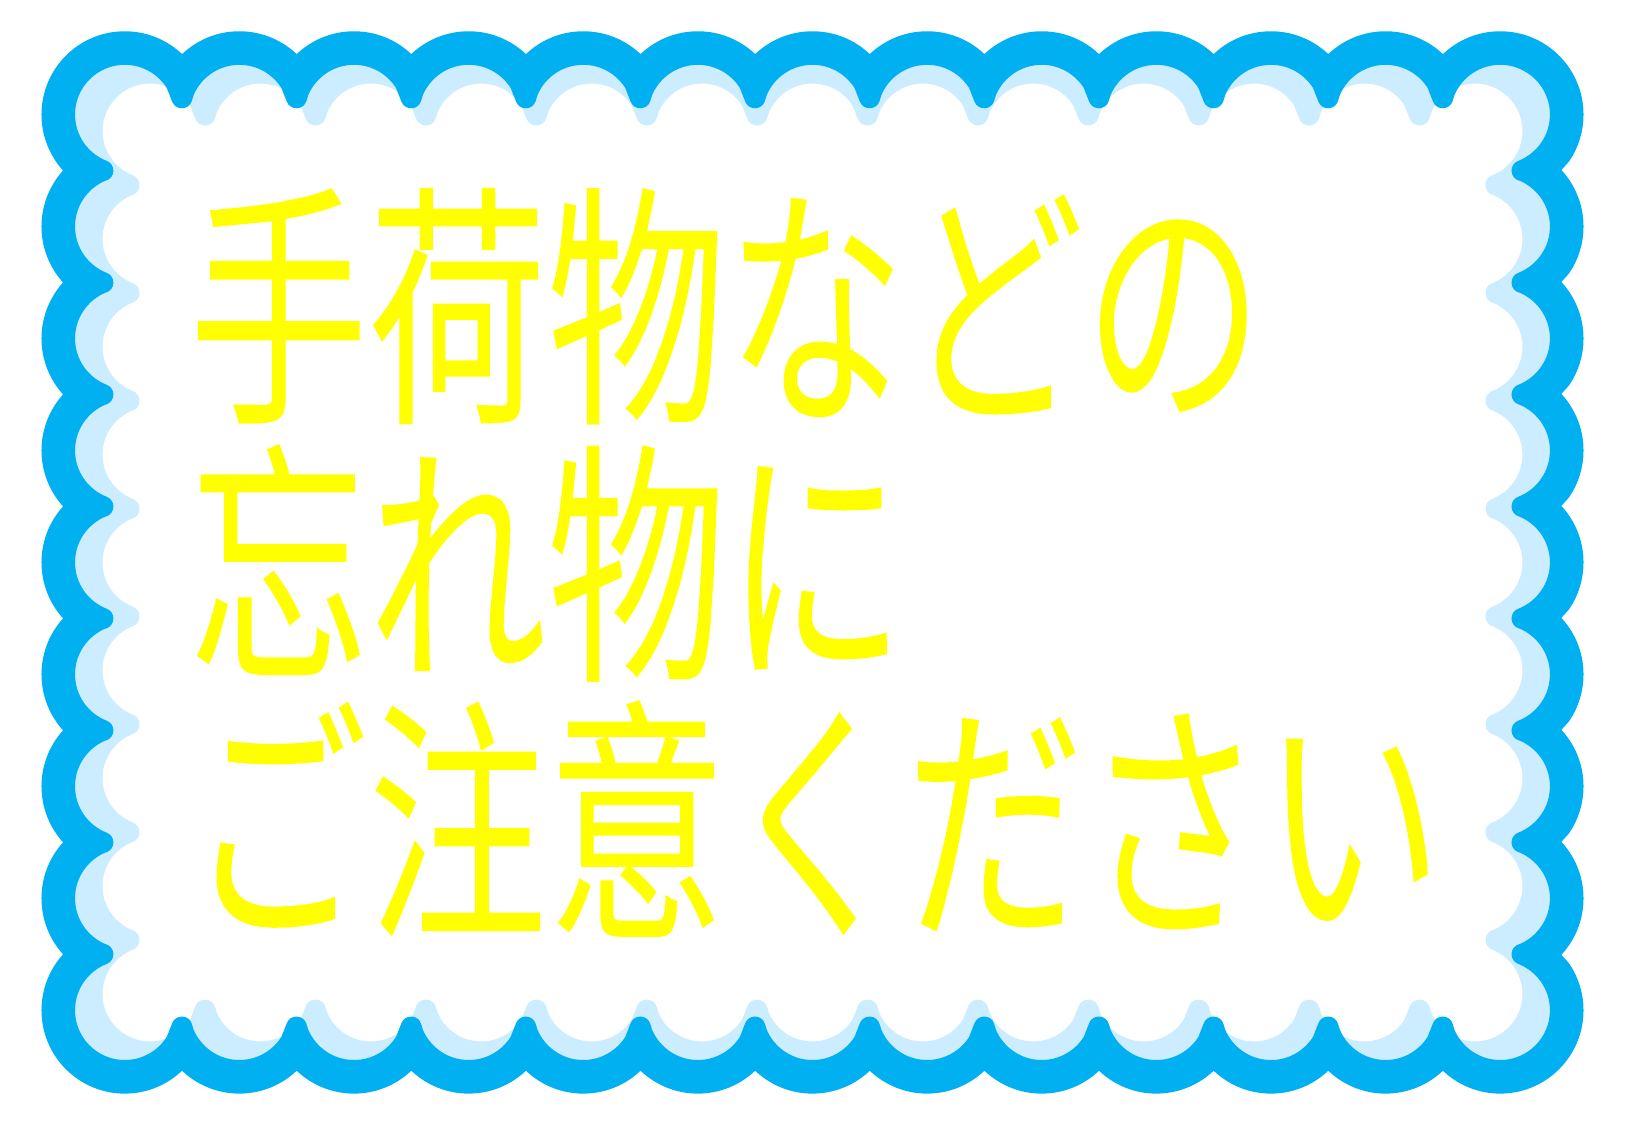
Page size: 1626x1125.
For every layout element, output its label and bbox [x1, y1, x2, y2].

text_box [1103, 58, 1210, 118]
text_box [1339, 59, 1437, 118]
text_box [49, 39, 1576, 1086]
text_box [1221, 1007, 1323, 1067]
text_box [77, 59, 169, 1066]
text_box [527, 58, 1098, 118]
text_box [527, 1007, 1098, 1067]
text_box [187, 59, 286, 118]
text_box [301, 58, 404, 118]
text_box [1103, 1007, 1210, 1067]
text_box [301, 1007, 404, 1067]
text_box [1221, 58, 1323, 118]
text_box [414, 1007, 520, 1067]
text_box [1339, 1007, 1437, 1066]
text_box [414, 58, 520, 118]
text_box [187, 1007, 286, 1066]
text_box [1456, 59, 1548, 1066]
